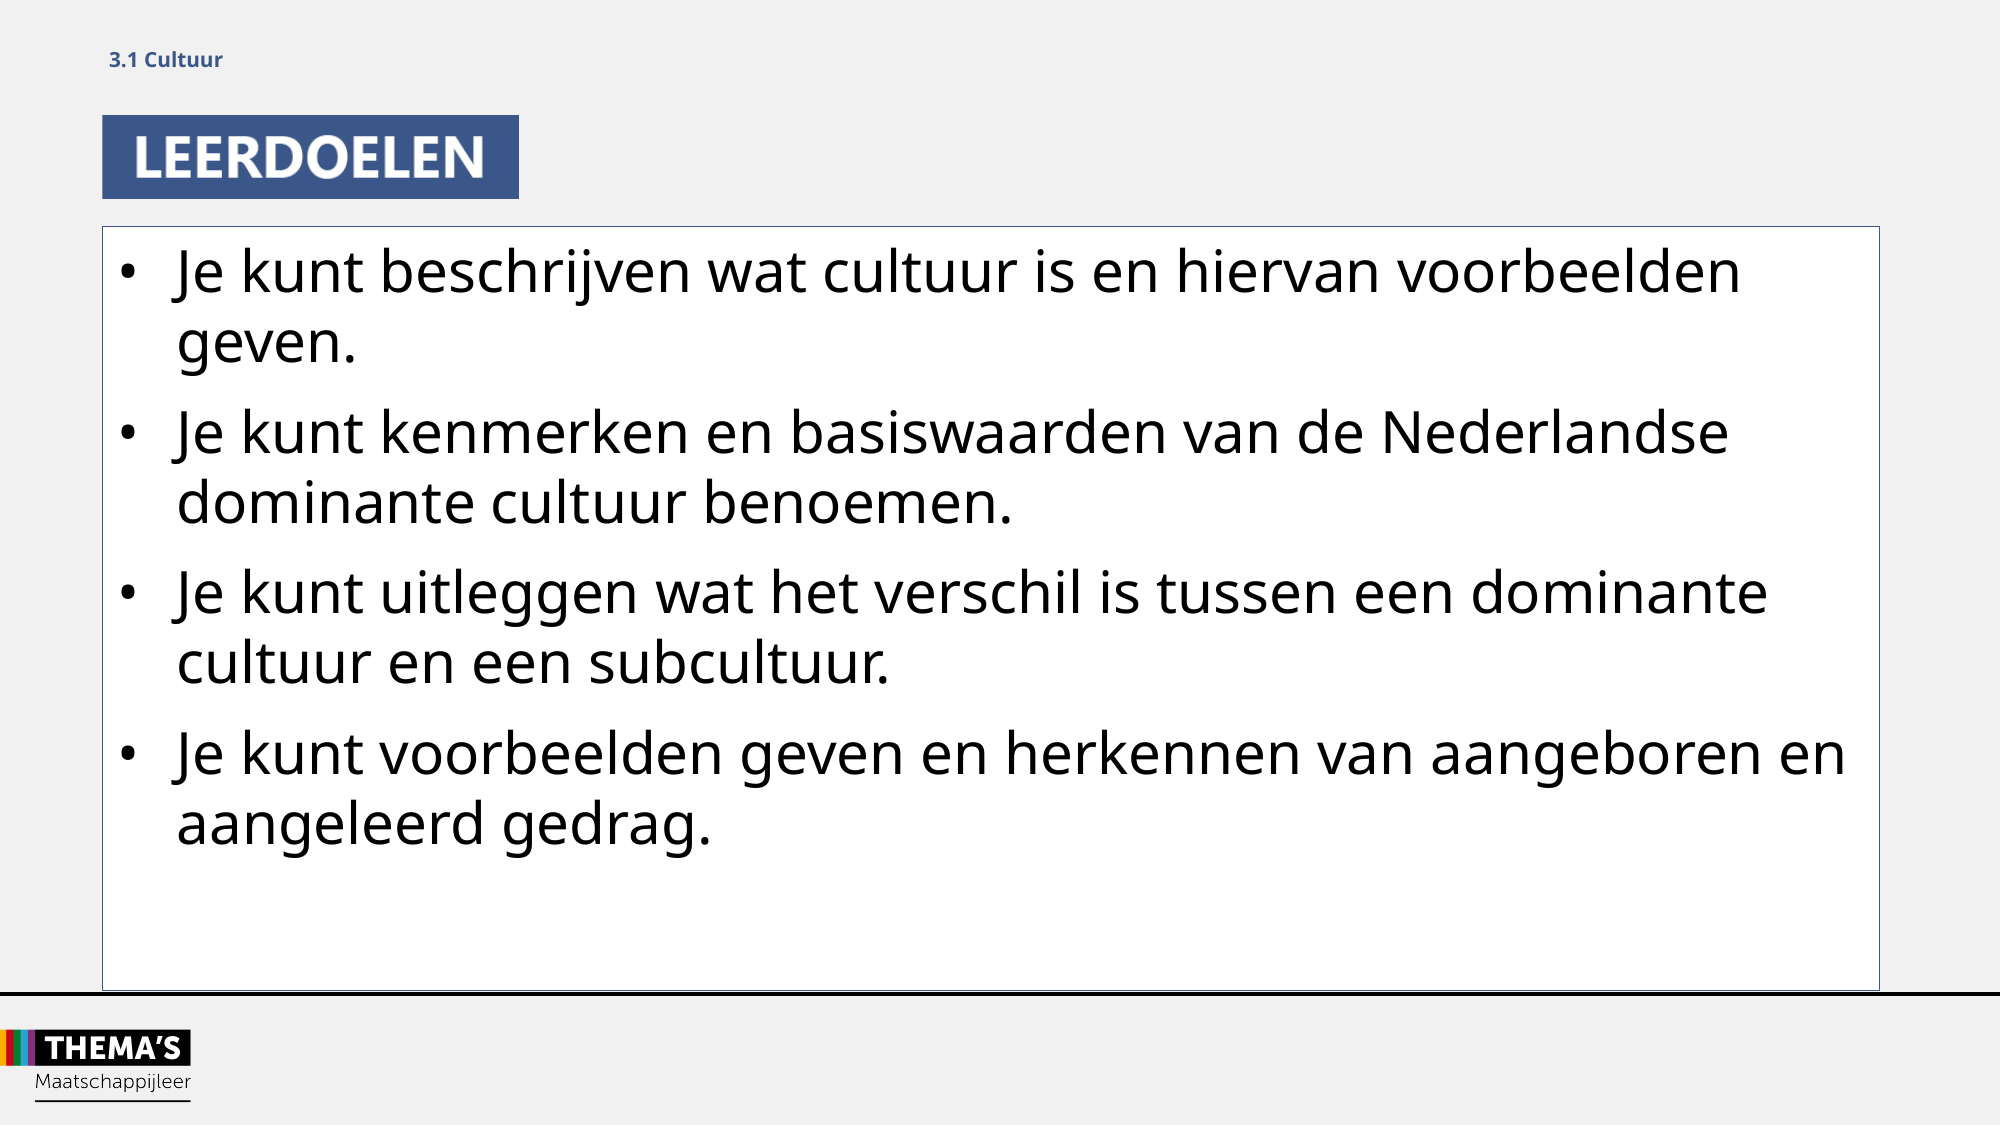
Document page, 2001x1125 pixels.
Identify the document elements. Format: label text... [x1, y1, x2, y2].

list 3.1 Cultuur [94, 33, 941, 88]
list • Je kunt beschrijven wat cultuur is en hiervan voorbeelden geven. • Je kunt kenmerken en basiswaarden van de Nederlandse dominante cultuur benoemen. • Je kunt uitleggen wat het verschil is tussen een dominante cultuur en een subcultuur. • Je kunt voorbeelden geven en herkennen van aangeboren en aangeleerd gedrag. [102, 226, 1880, 991]
picture [0, 993, 203, 1125]
